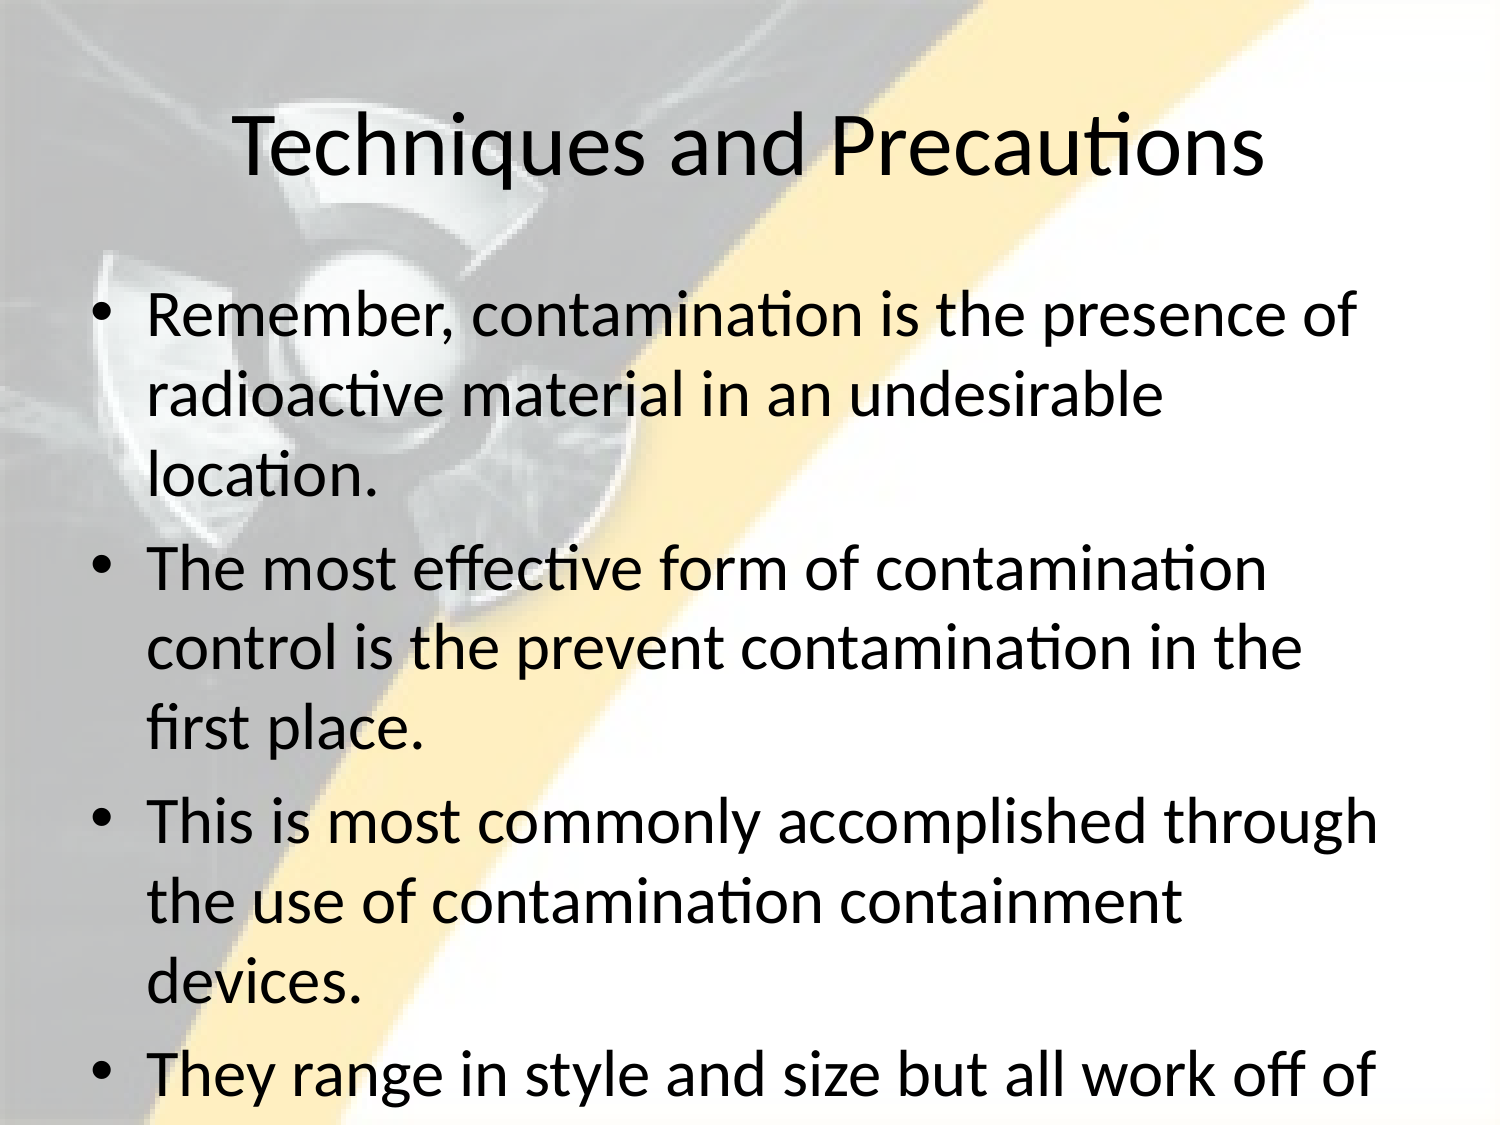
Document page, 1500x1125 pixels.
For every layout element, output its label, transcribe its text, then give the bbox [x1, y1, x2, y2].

title Techniques and Precautions [75, 45, 1425, 233]
list Remember, contamination is the presence of radioactive material in an undesirable location. The most effective form of contamination control is the prevent contamination in the first place. This is most commonly accomplished through the use of contamination containment devices. They range in style and size but all work off of the key word – containment. Glove bag, glove box, catch containment, containment hut, etc. [75, 262, 1425, 1005]
